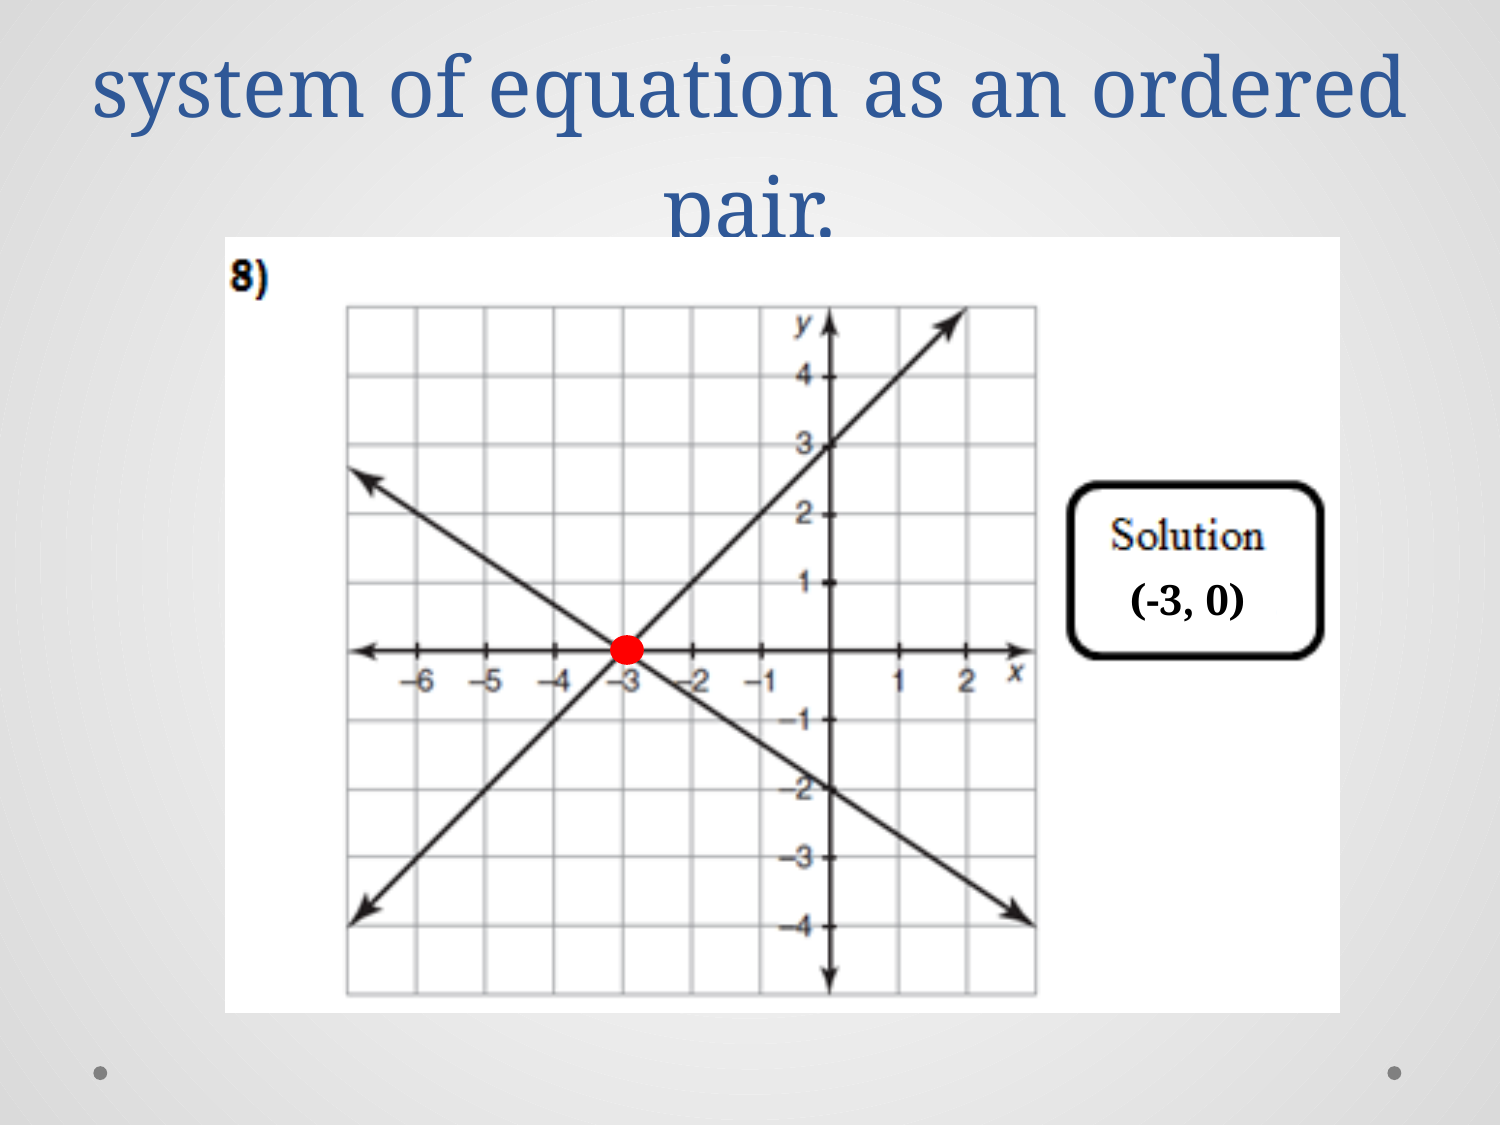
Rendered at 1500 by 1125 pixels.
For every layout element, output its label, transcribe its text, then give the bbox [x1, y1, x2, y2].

title Write the solution of each system of equation as an ordered pair. [75, 0, 1425, 263]
picture [224, 237, 1340, 1013]
